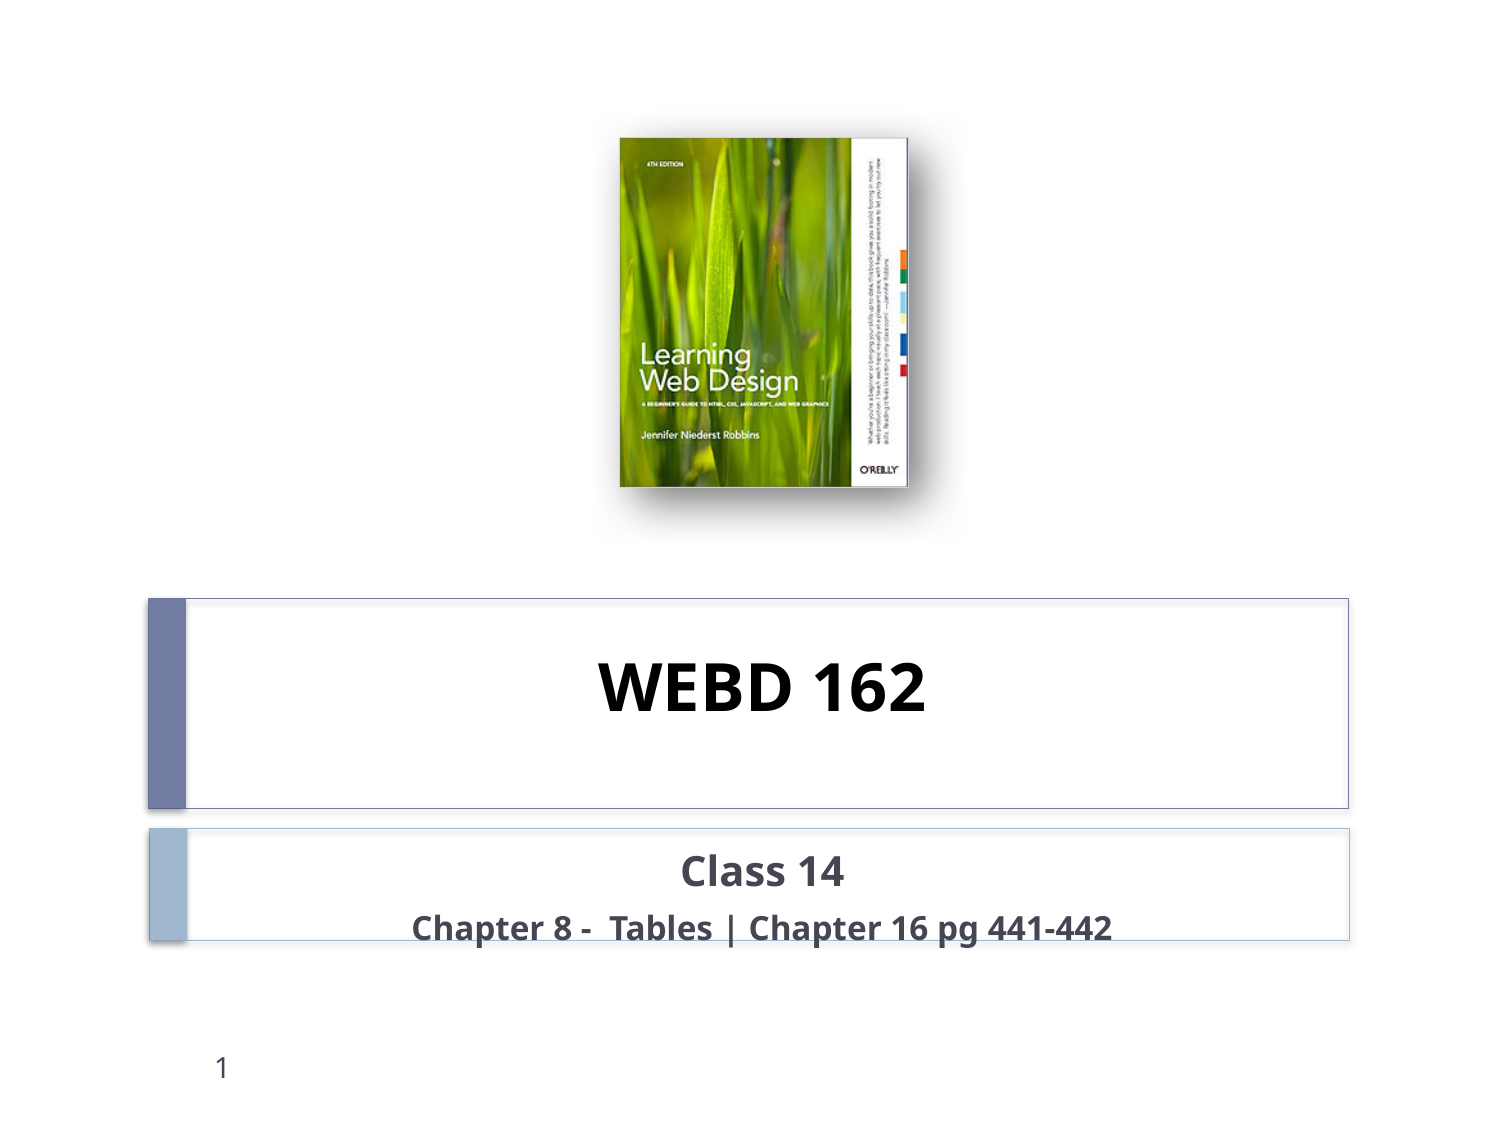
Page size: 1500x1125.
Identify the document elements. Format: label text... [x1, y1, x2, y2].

subtitle Class 14 Chapter 8 - Tables | Chapter 16 pg 441-442 [200, 837, 1325, 975]
picture [618, 137, 908, 488]
slide_number 1 [199, 1042, 400, 1103]
title WEBD 162 [200, 637, 1325, 800]
